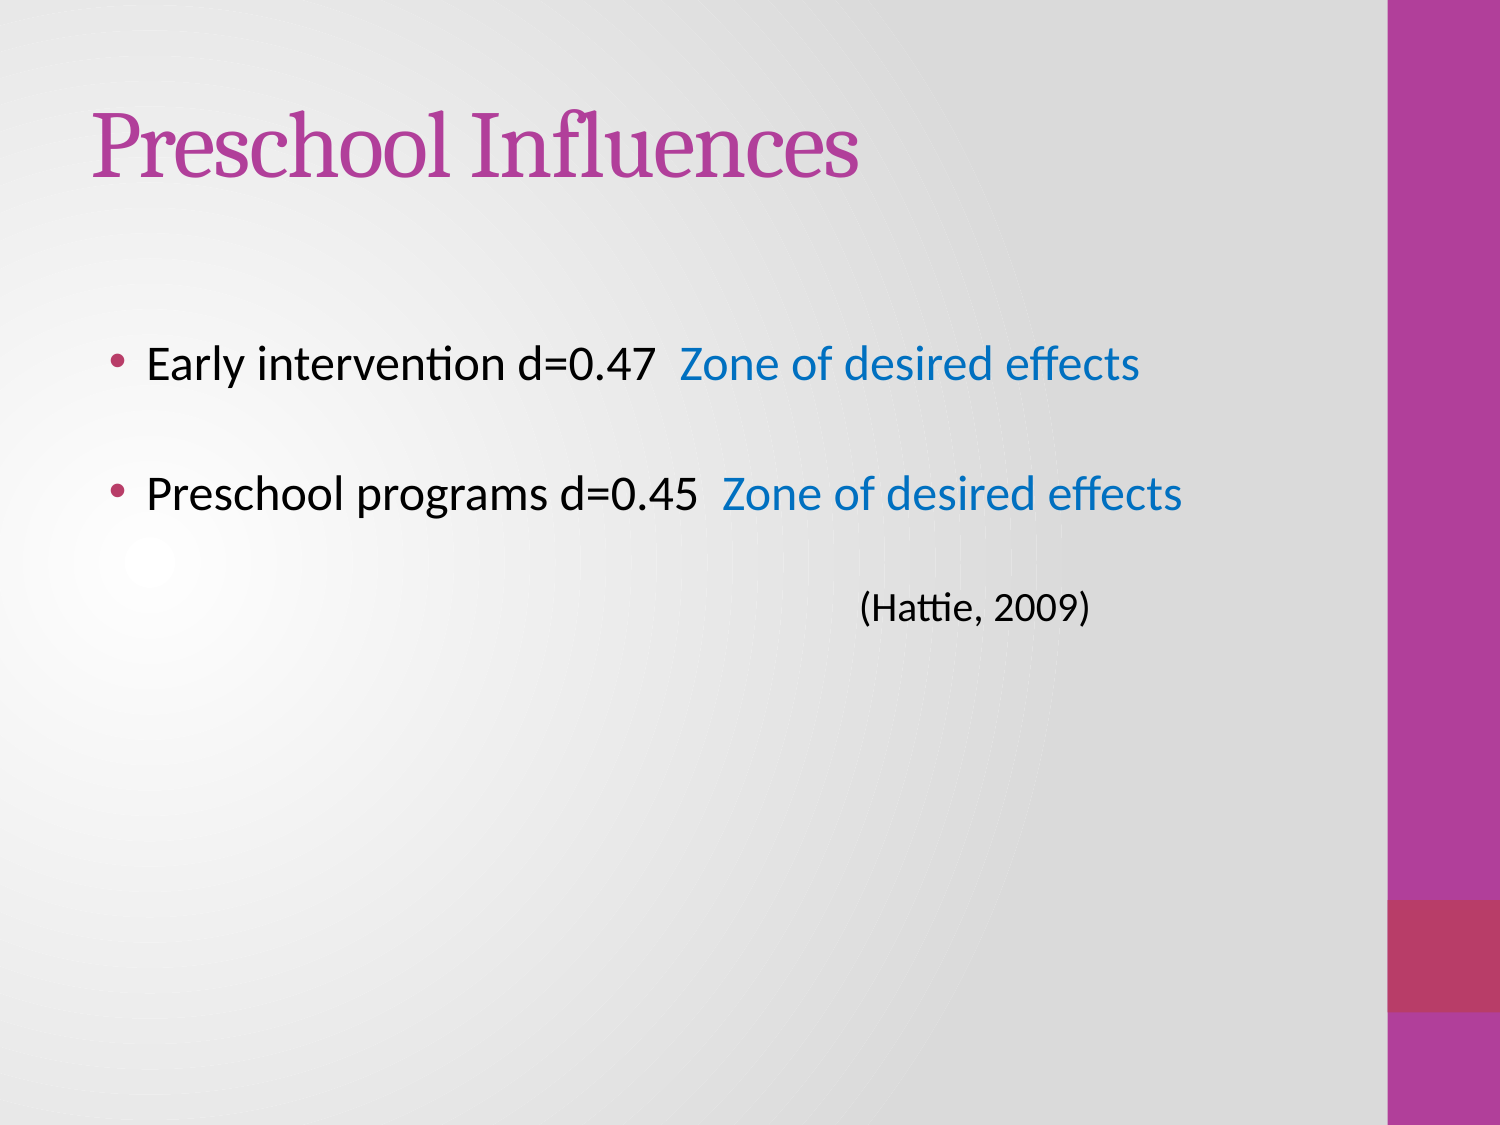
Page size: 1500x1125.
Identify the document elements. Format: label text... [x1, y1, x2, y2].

title Preschool Influences [75, 45, 1325, 233]
list Early intervention d=0.47 Zone of desired effects Preschool programs d=0.45 Zone of desired effects (Hattie, 2009) [75, 262, 1325, 1050]
